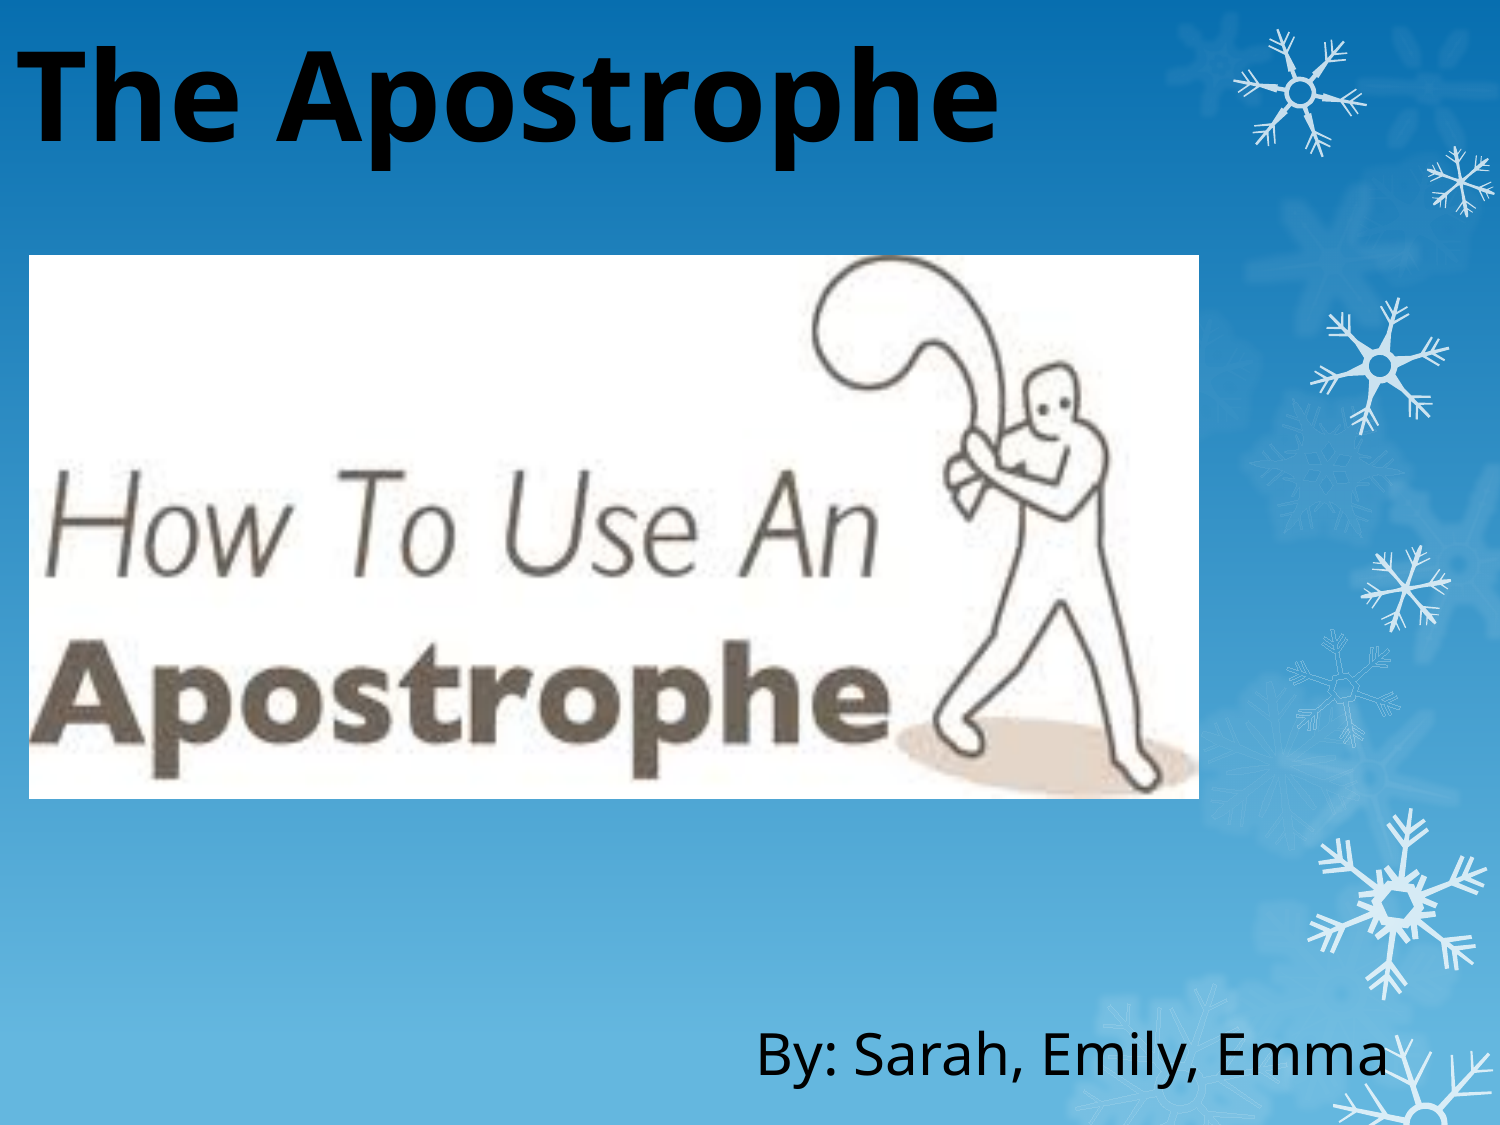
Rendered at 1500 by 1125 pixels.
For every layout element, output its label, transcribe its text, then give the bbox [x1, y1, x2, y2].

title The Apostrophe [0, 0, 1158, 174]
subtitle By: Sarah, Emily, Emma [740, 1009, 1500, 1124]
picture [28, 254, 1200, 800]
